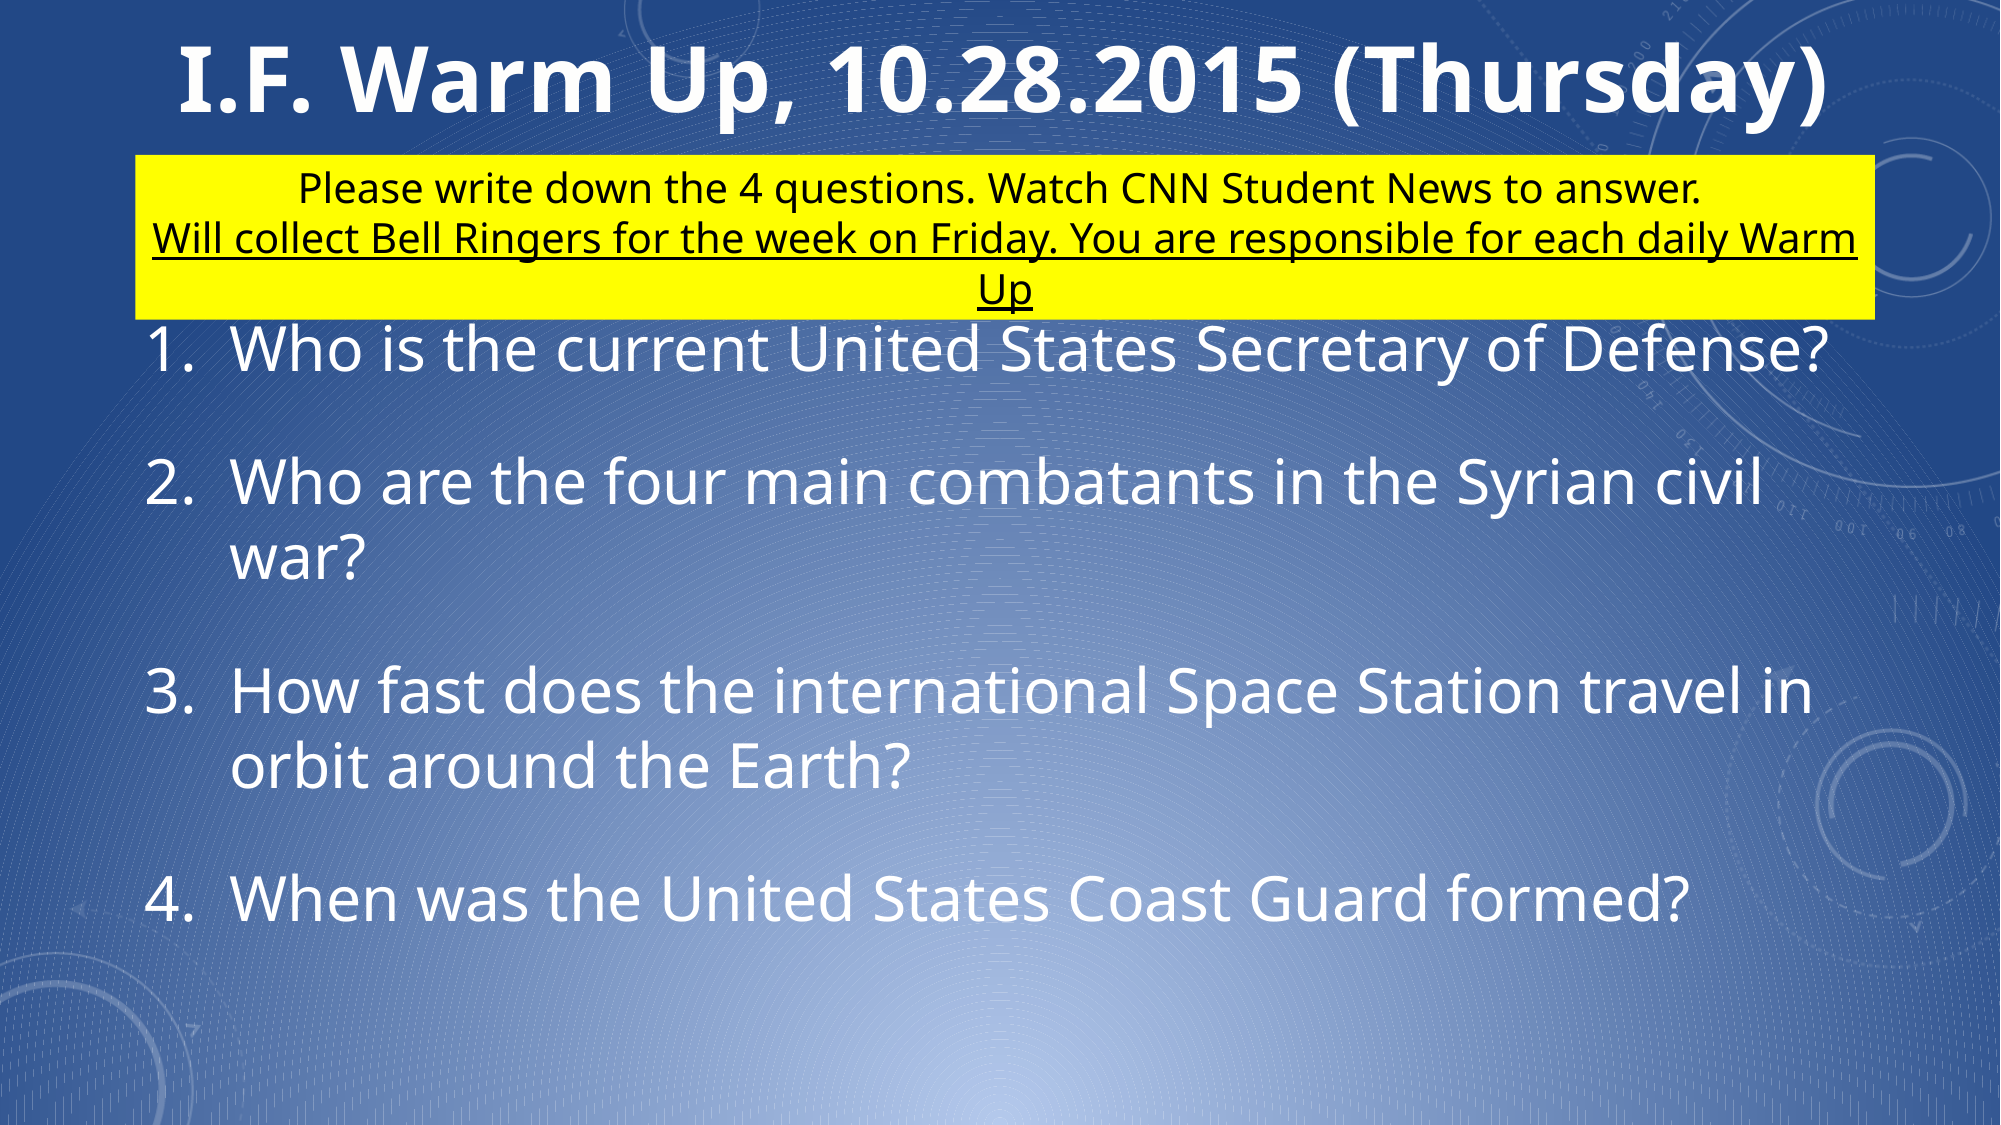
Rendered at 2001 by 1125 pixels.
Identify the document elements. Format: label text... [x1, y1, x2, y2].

picture [0, 0, 2000, 1125]
text_box I.F. Warm Up, 10.28.2015 (Thursday) [135, 13, 1875, 139]
text_box Please write down the 4 questions. Watch CNN Student News to answer. Will collect Bell Ringers for the week on Friday. You are responsible for each daily Warm Up [135, 154, 1875, 301]
text_box Who is the current United States Secretary of Defense? Who are the four main combatants in the Syrian civil war? How fast does the international Space Station travel in orbit around the Earth? When was the United States Coast Guard formed? [67, 301, 1943, 942]
